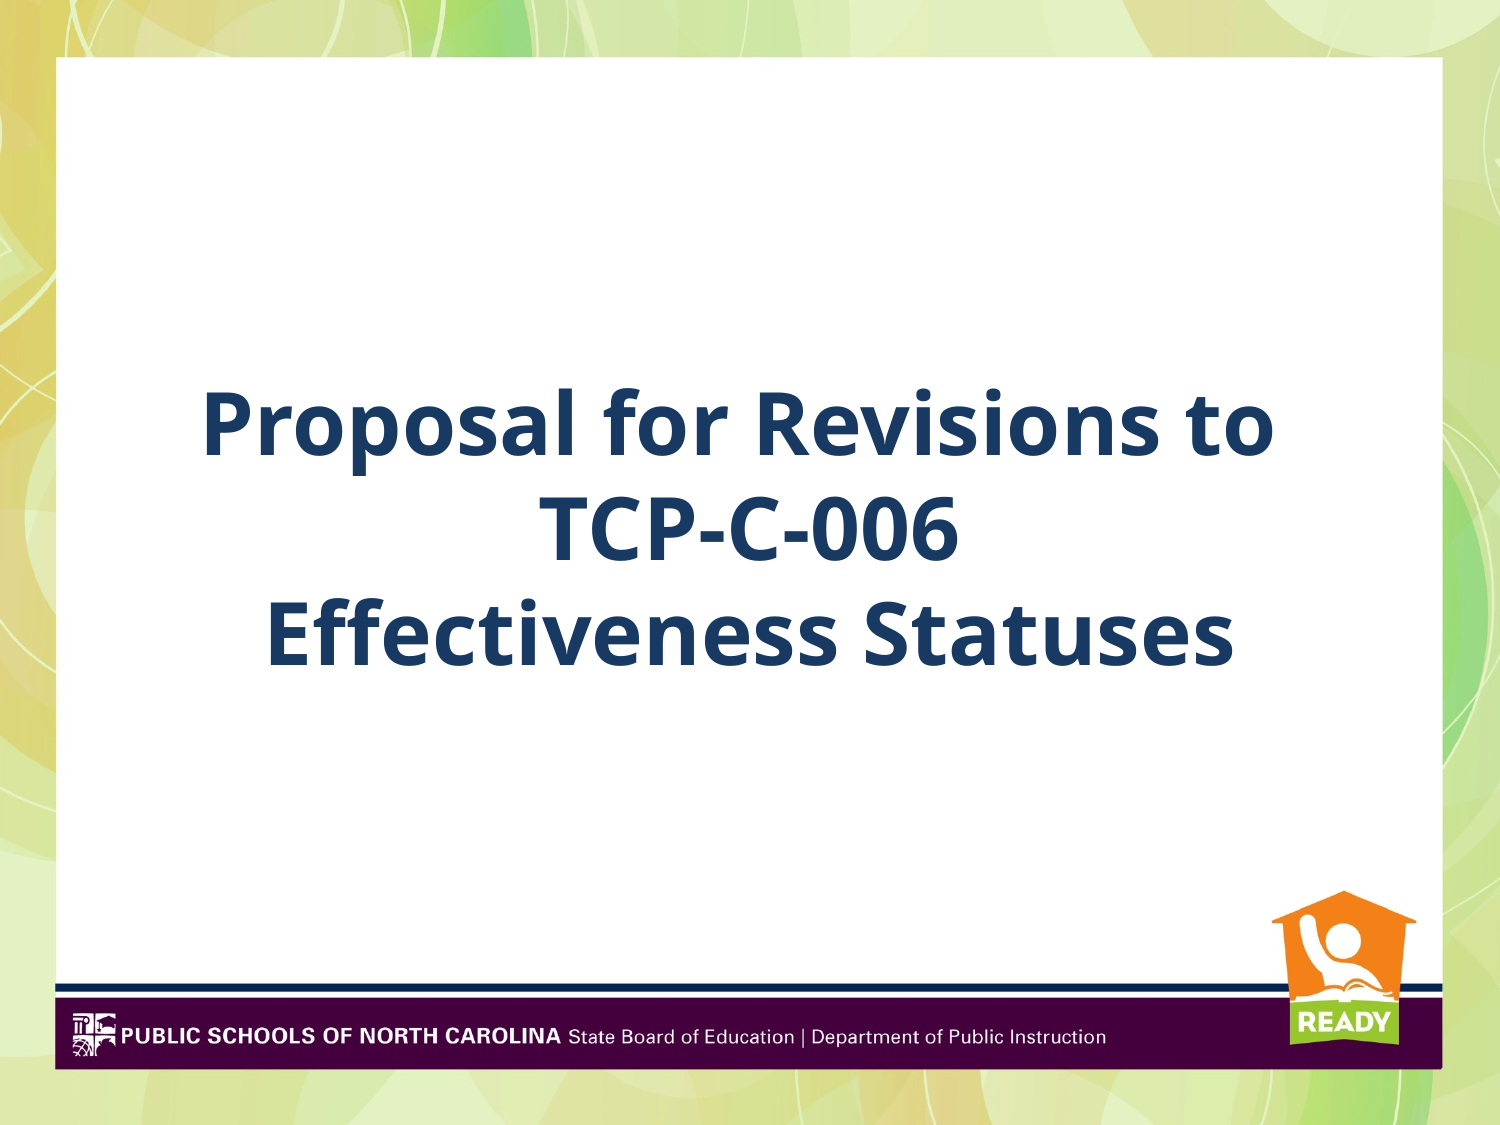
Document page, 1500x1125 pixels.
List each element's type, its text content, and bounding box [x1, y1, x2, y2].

title Proposal for Revisions to TCP-C-006 Effectiveness Statuses [87, 399, 1413, 650]
picture [0, 0, 1500, 1125]
